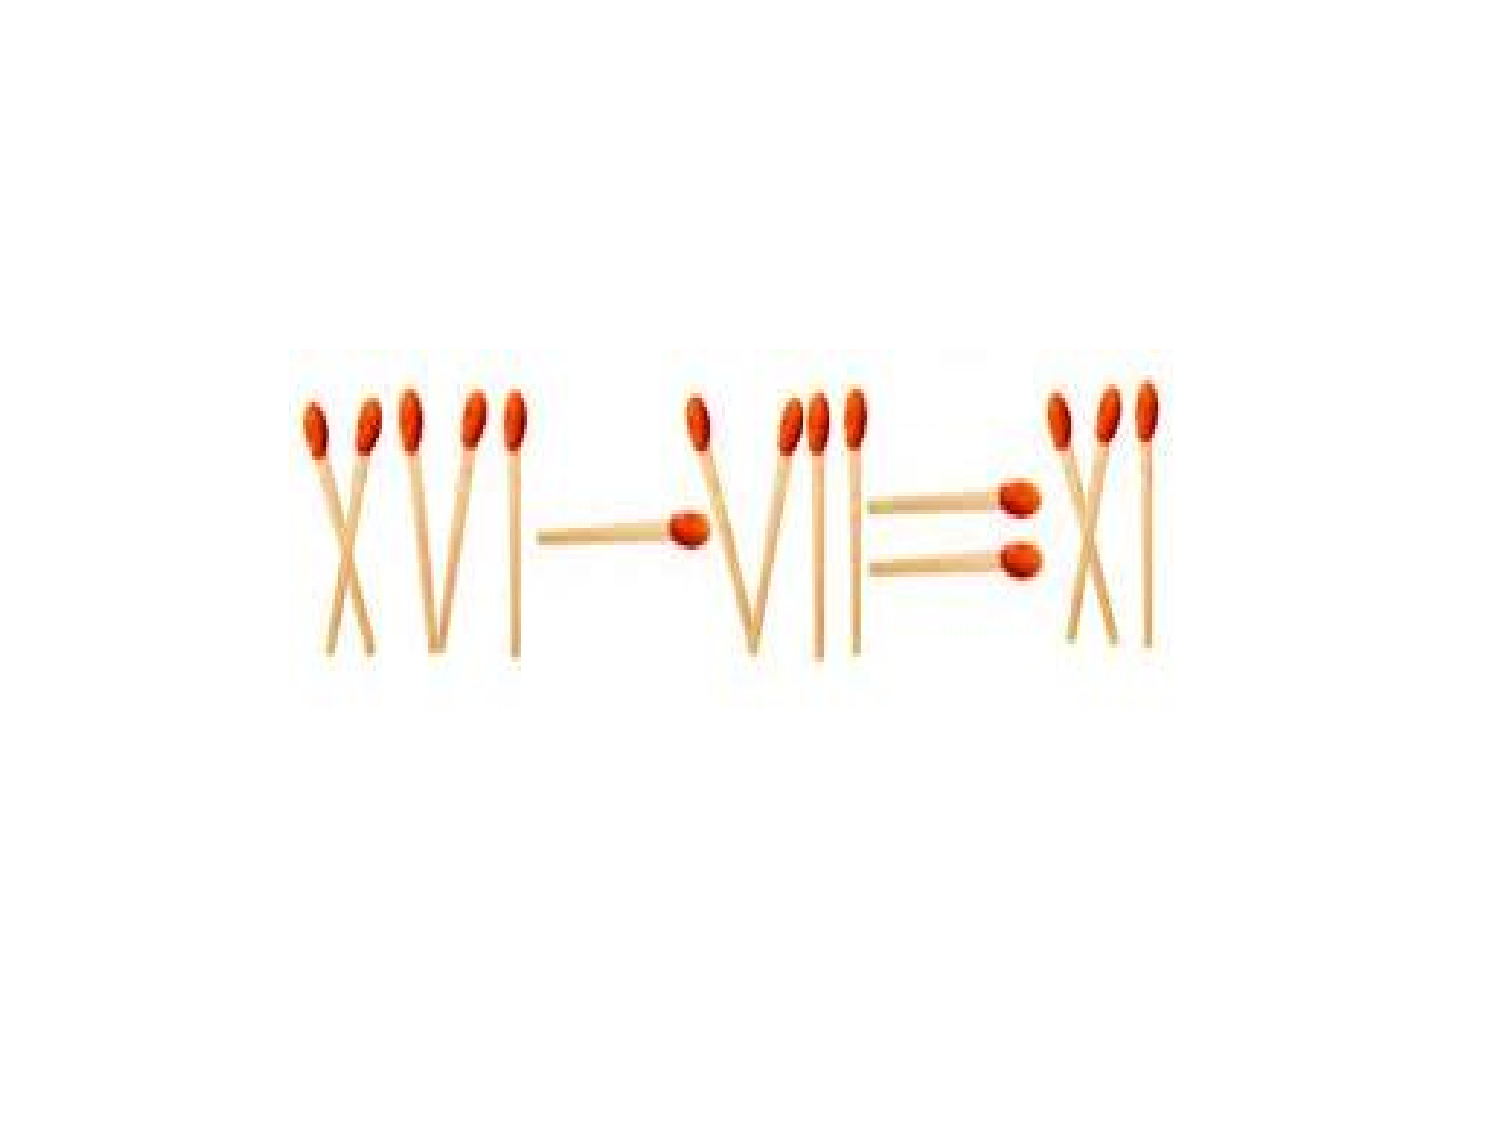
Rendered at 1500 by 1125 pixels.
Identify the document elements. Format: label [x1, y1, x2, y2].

picture [289, 349, 1211, 717]
